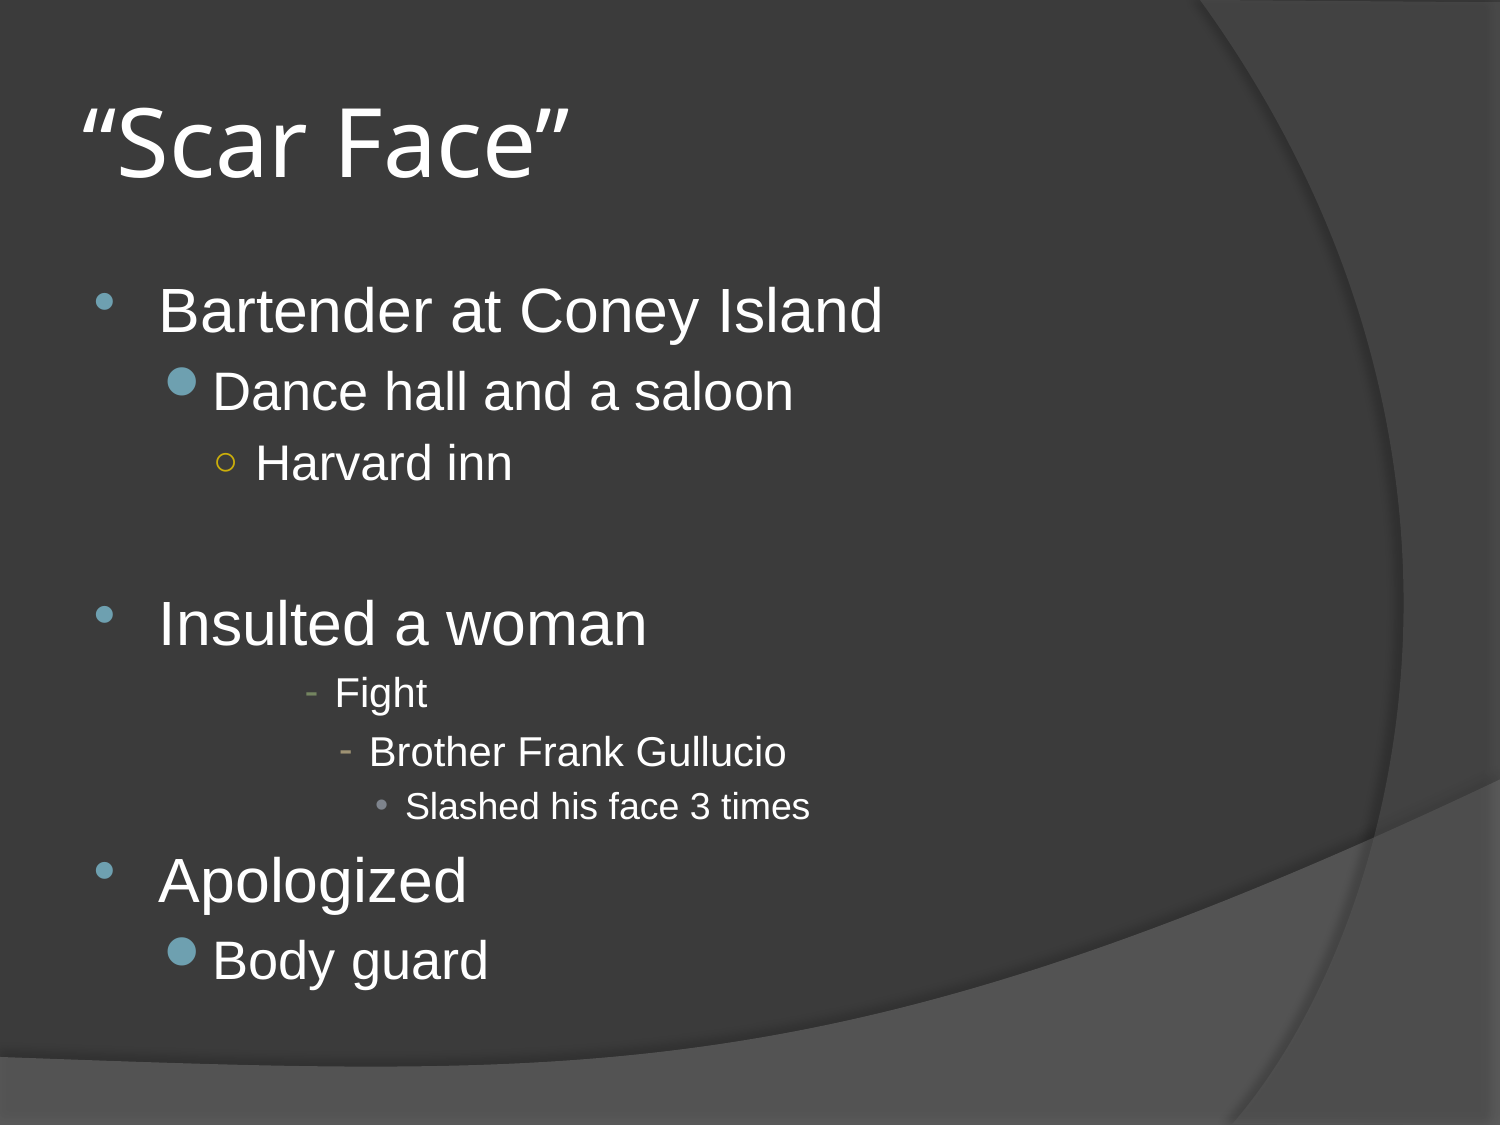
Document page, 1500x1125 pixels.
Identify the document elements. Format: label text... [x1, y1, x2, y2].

list Bartender at Coney Island Dance hall and a saloon Harvard inn Insulted a woman Fight Brother Frank Gullucio Slashed his face 3 times Apologized Body guard [74, 262, 1301, 1006]
title “Scar Face” [74, 44, 1301, 233]
